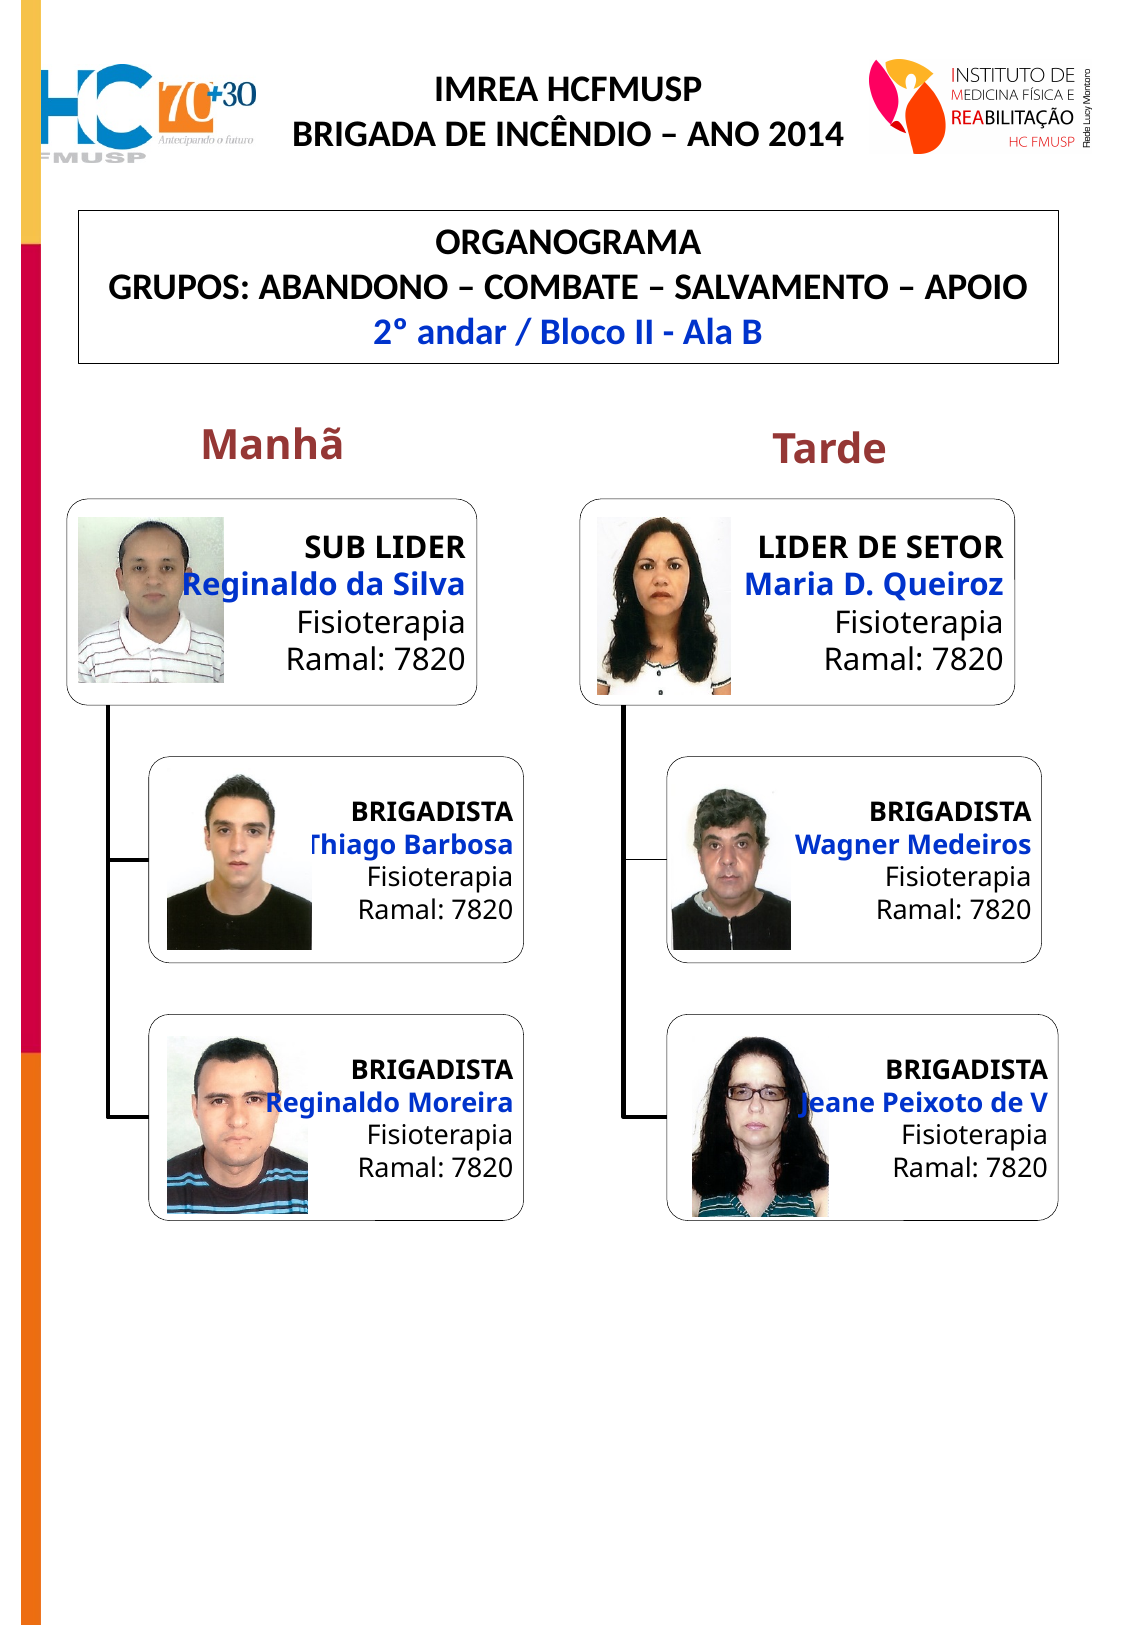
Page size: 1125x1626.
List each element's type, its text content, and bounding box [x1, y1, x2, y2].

text_box IMREA HCFMUSP BRIGADA DE INCÊNDIO – ANO 2014 [267, 56, 870, 162]
picture [20, 0, 256, 1625]
picture [167, 768, 313, 951]
picture [670, 784, 791, 951]
picture [597, 516, 731, 695]
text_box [66, 197, 1059, 1522]
picture [869, 59, 1092, 155]
